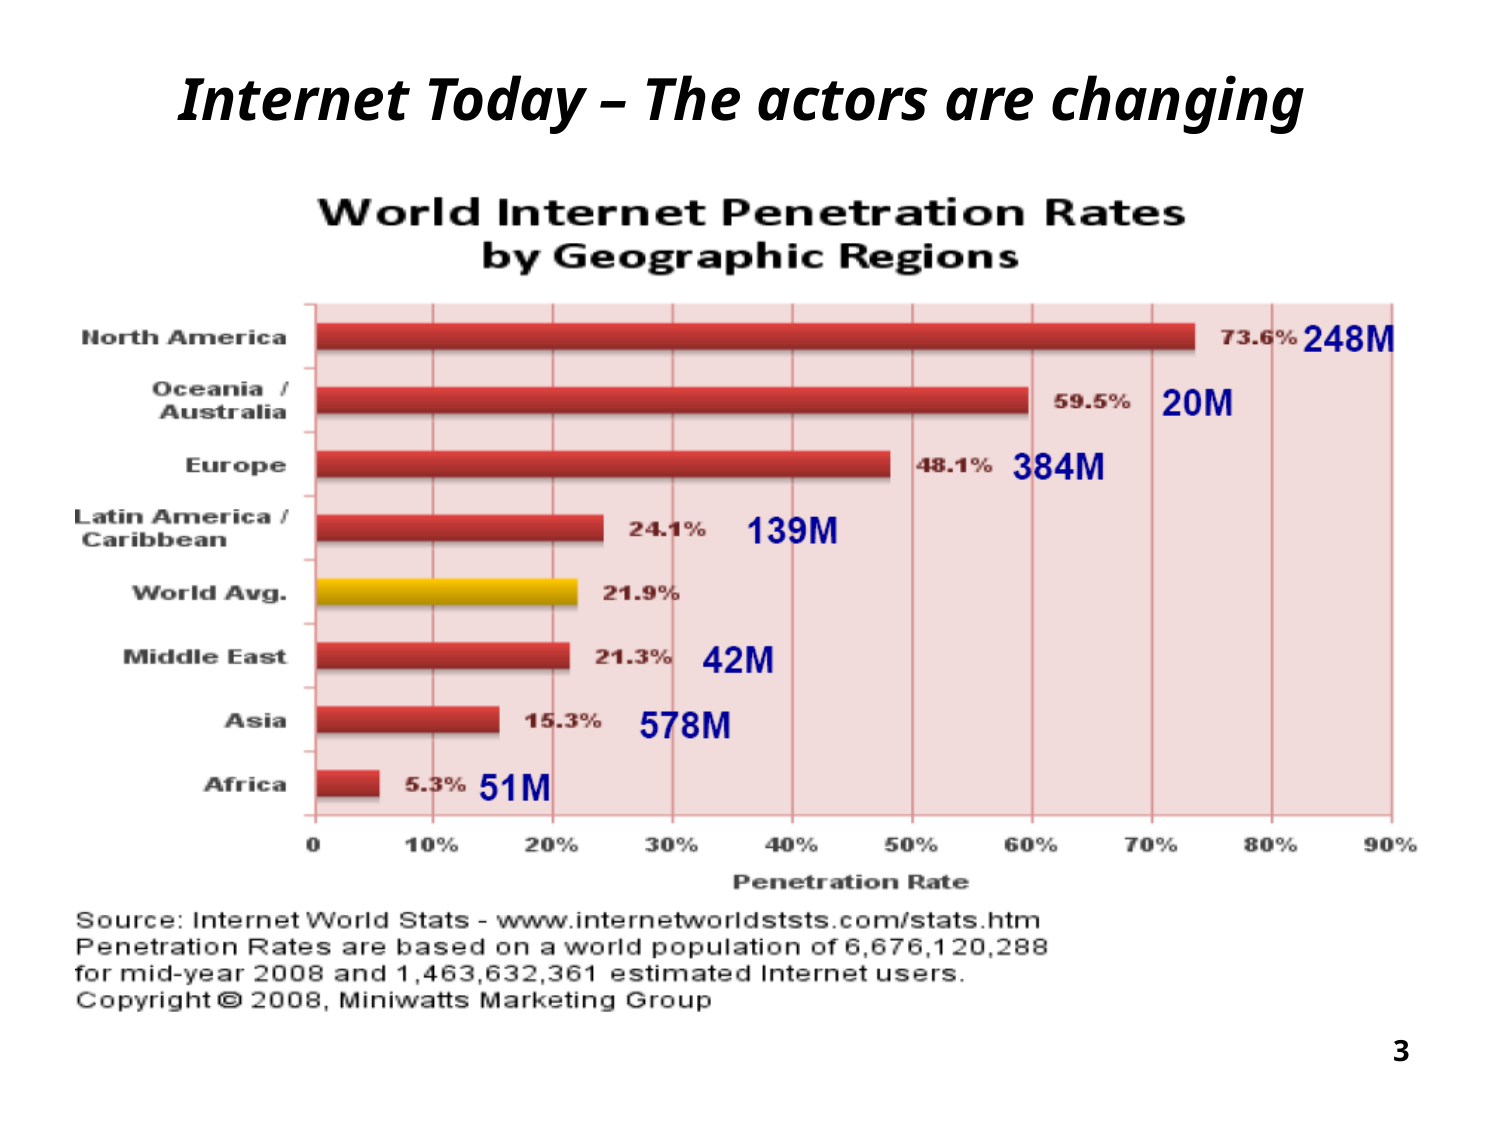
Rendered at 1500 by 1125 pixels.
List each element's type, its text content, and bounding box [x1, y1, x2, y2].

title Internet Today – The actors are changing [74, 44, 1426, 151]
picture [74, 187, 1424, 1016]
slide_number 3 [1074, 1024, 1426, 1103]
